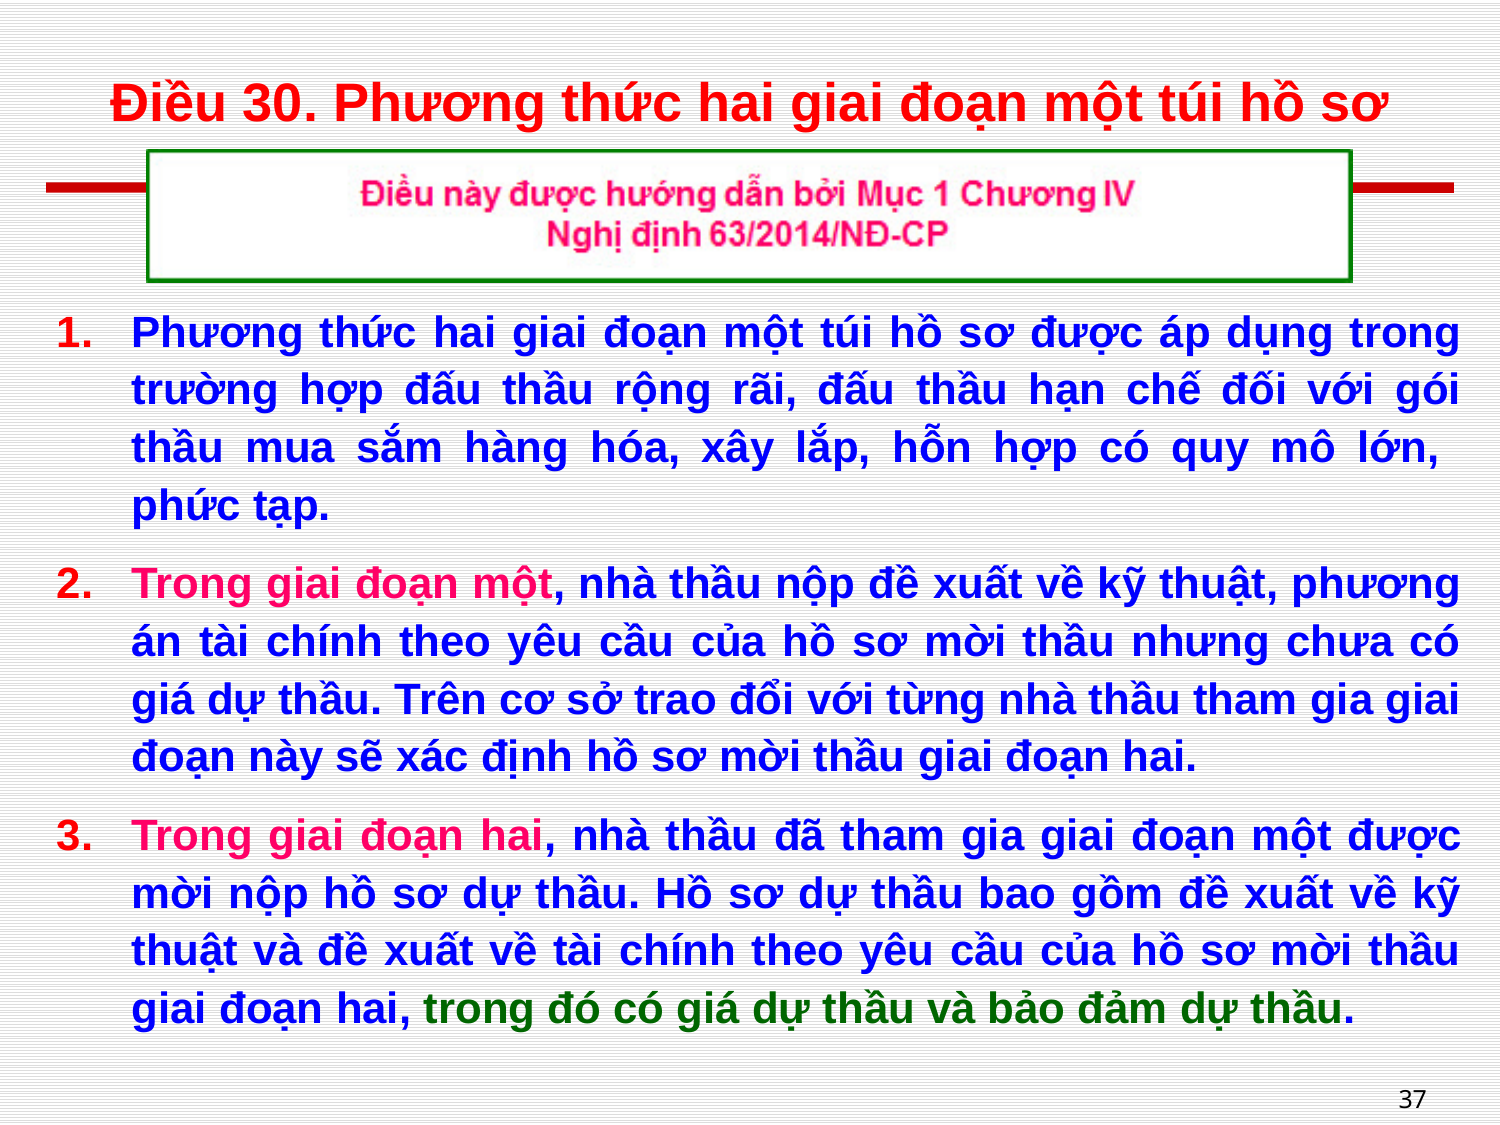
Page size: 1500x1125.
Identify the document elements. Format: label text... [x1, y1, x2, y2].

title Điều 30. Phương thức hai giai đoạn một túi hồ sơ [38, 24, 1463, 175]
text_box Phương thức hai giai đoạn một túi hồ sơ được áp dụng trong trường hợp đấu thầu rộng rãi, đấu thầu hạn chế đối với gói thầu mua sắm hàng hóa, xây lắp, hỗn hợp có quy mô lớn, phức tạp. Trong giai đoạn một, nhà thầu nộp đề xuất về kỹ thuật, phương án tài chính theo yêu cầu của hồ sơ mời thầu nhưng chưa có giá dự thầu. Trên cơ sở trao đổi với từng nhà thầu tham gia giai đoạn này sẽ xác định hồ sơ mời thầu giai đoạn hai. Trong giai đoạn hai, nhà thầu đã tham gia giai đoạn một được mời nộp hồ sơ dự thầu. Hồ sơ dự thầu bao gồm đề xuất về kỹ thuật và đề xuất về tài chính theo yêu cầu của hồ sơ mời thầu giai đoạn hai, trong đó có giá dự thầu và bảo đảm dự thầu. [23, 199, 1477, 1088]
picture [146, 149, 1354, 284]
